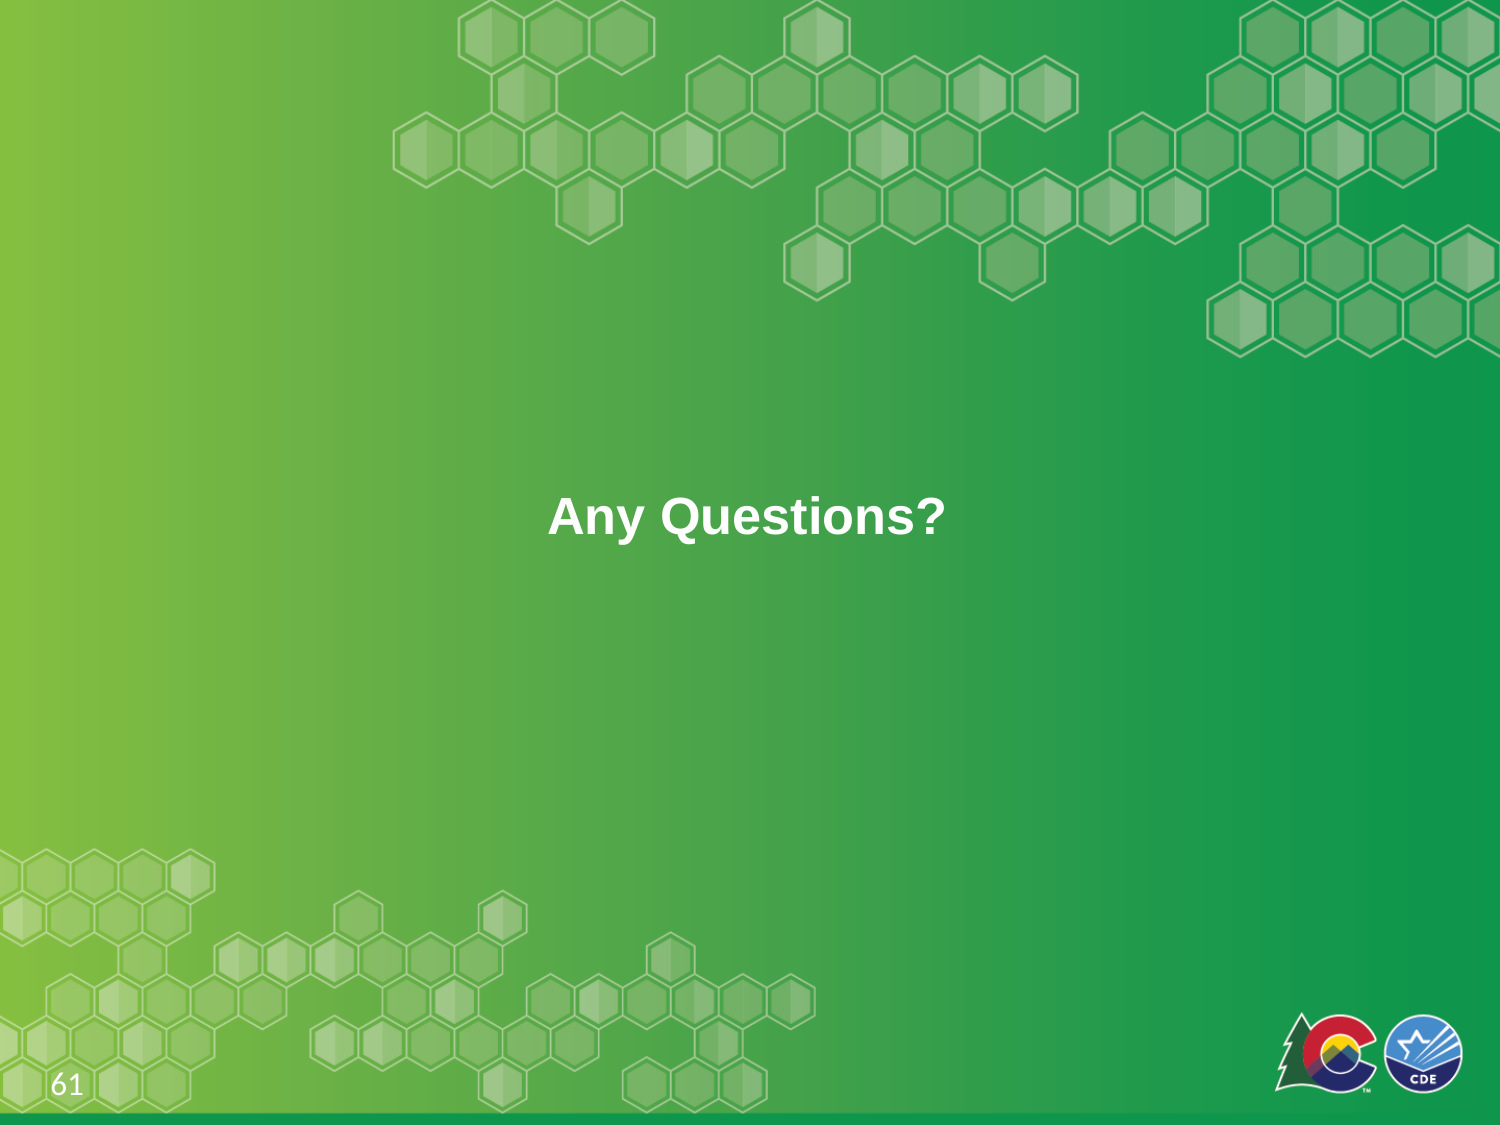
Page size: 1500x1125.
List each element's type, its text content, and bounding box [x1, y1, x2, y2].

picture [0, 0, 1500, 1125]
title Any Questions? [107, 223, 1388, 810]
slide_number 61 [35, 1054, 373, 1115]
